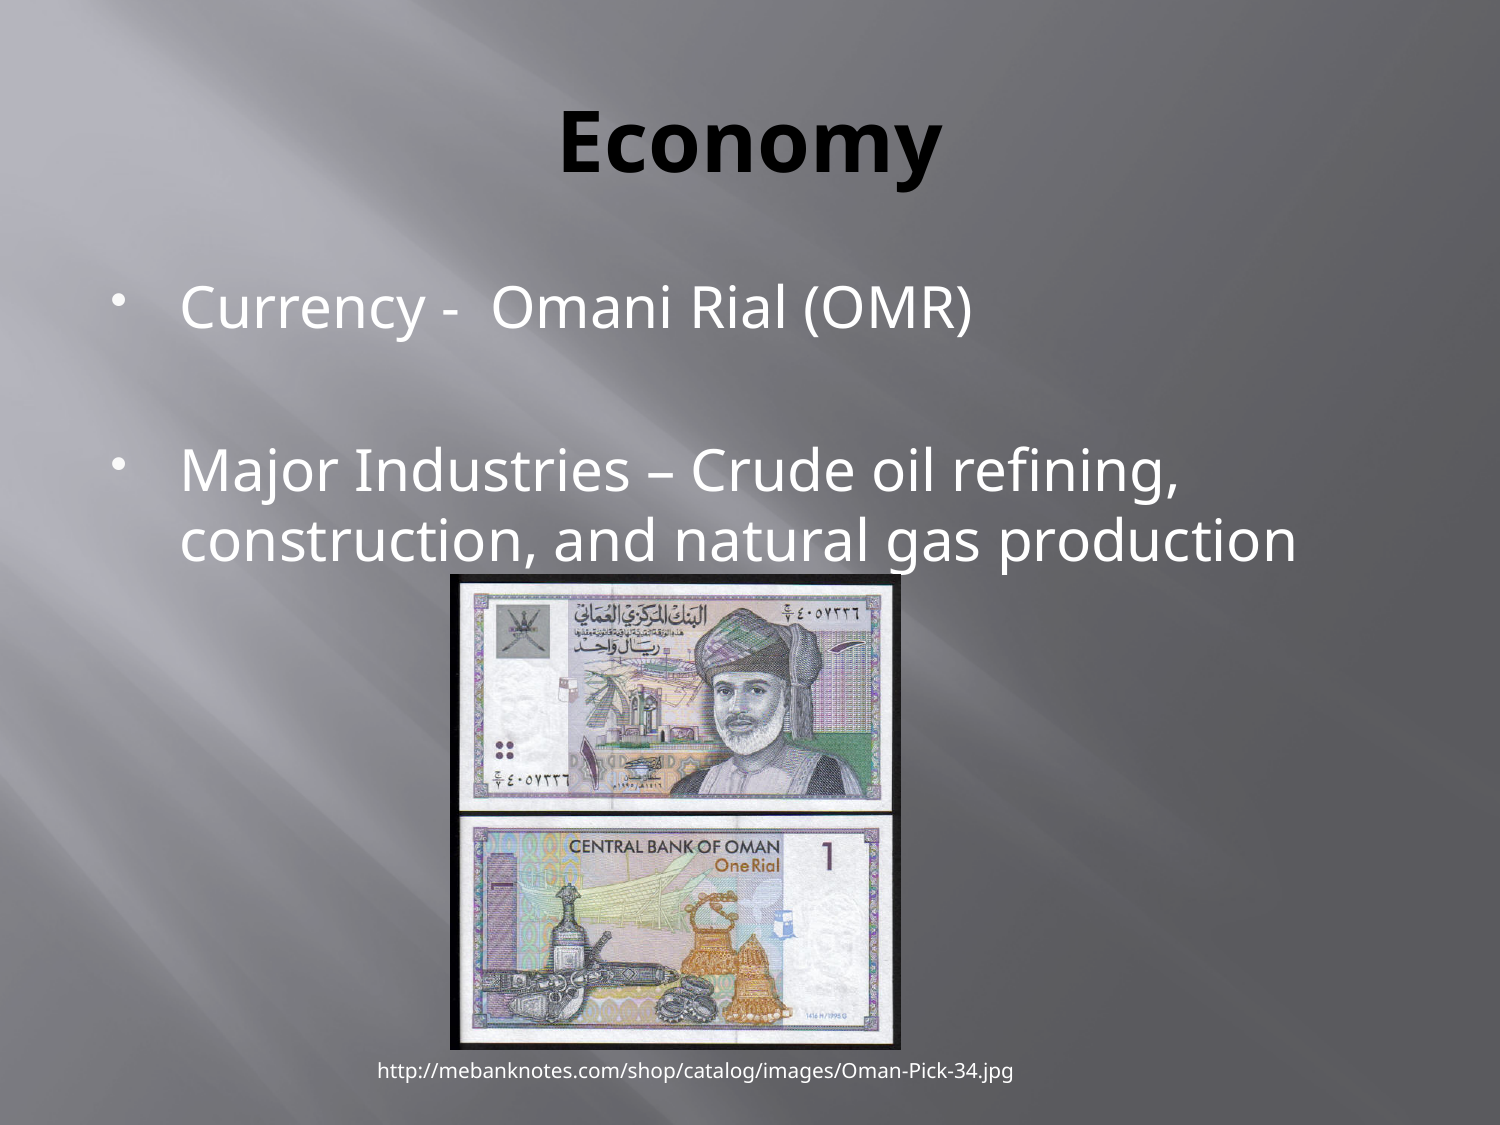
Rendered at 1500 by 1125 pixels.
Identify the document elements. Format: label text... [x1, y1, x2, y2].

list Currency - Omani Rial (OMR) Major Industries – Crude oil refining, construction, and natural gas production [75, 262, 1425, 1035]
title Economy [75, 45, 1425, 233]
text_box http://mebanknotes.com/shop/catalog/images/Oman-Pick-34.jpg [362, 1050, 479, 1090]
picture [449, 574, 901, 1051]
text_box http://mebanknotes.com/shop/catalog/images/Oman-Pick-34.jpg [921, 1050, 1113, 1090]
